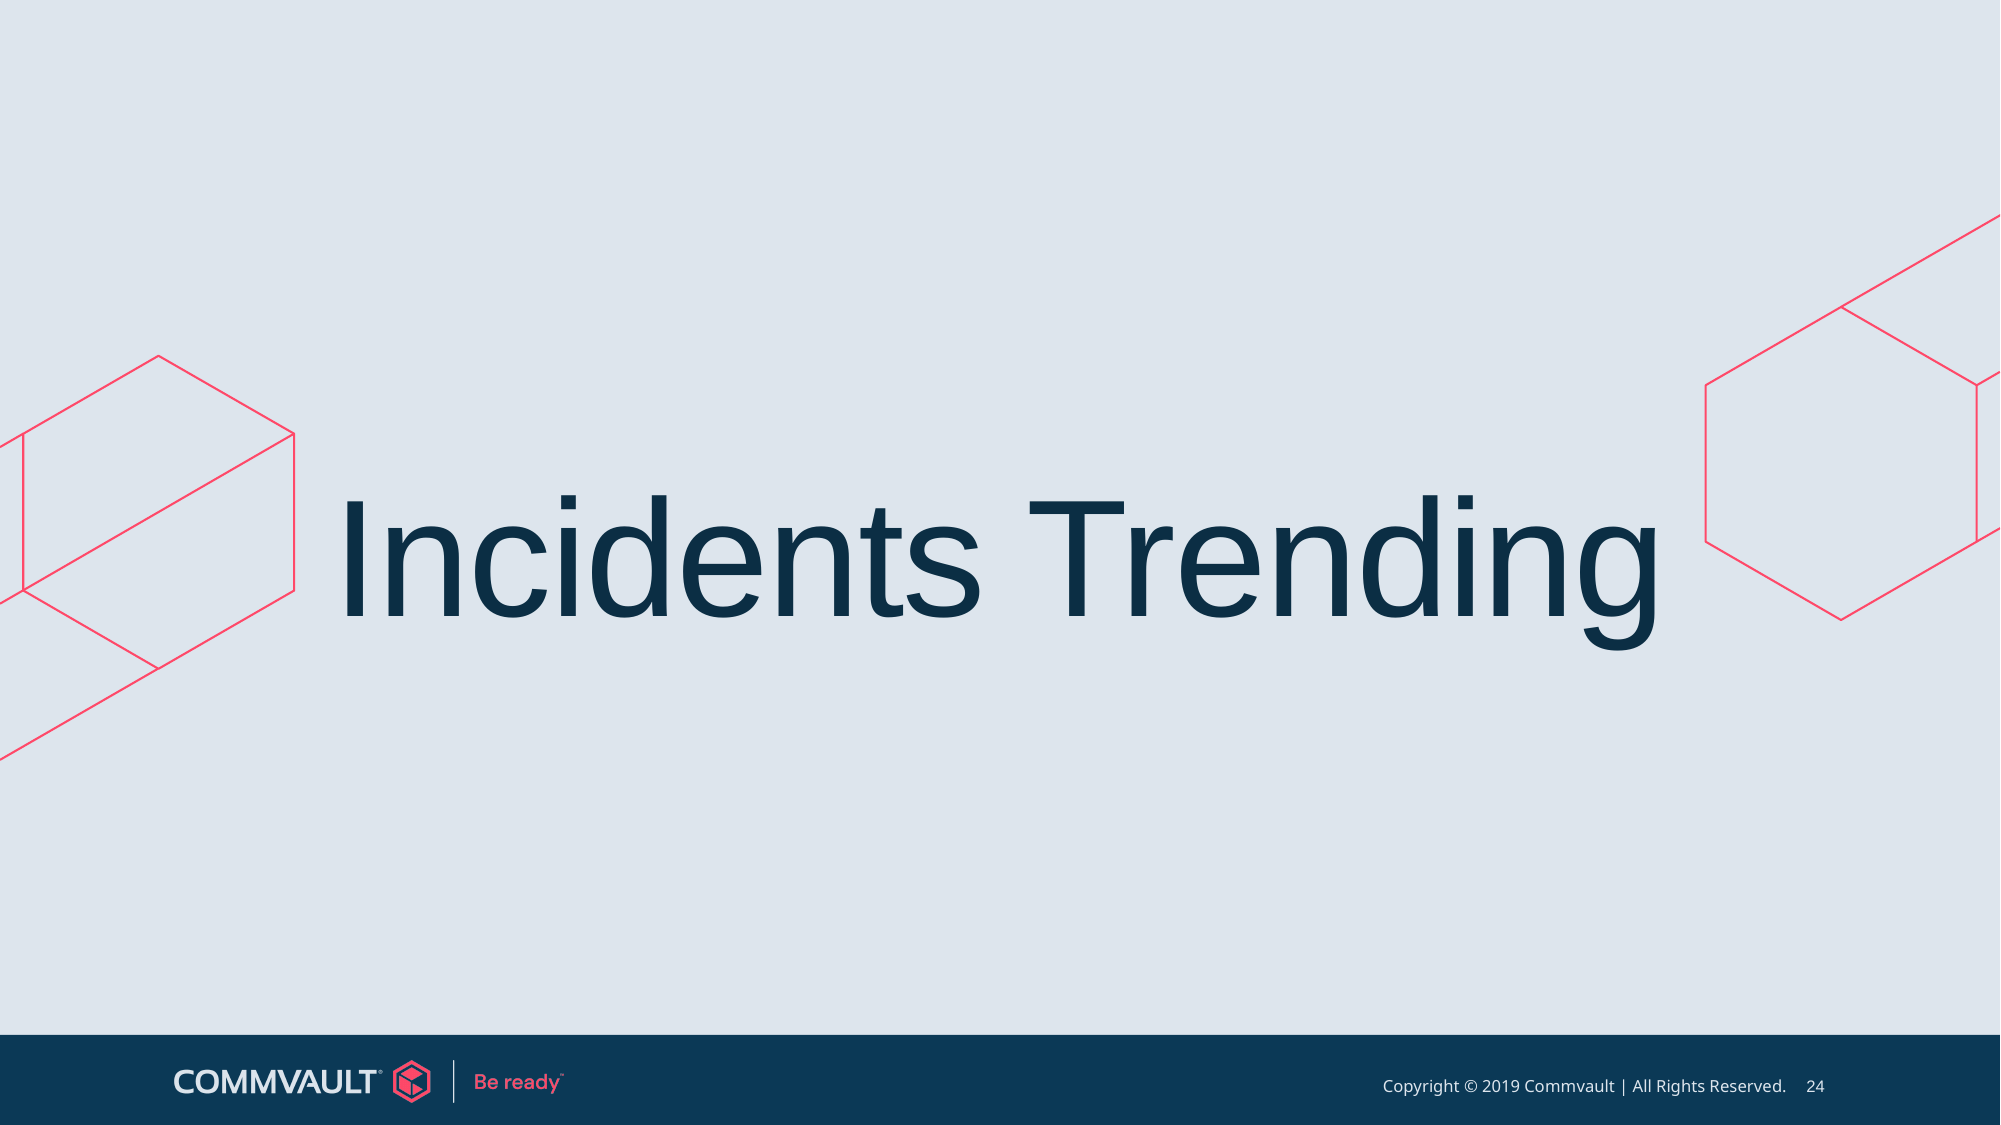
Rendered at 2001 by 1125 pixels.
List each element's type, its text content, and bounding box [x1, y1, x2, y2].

picture [174, 1060, 564, 1103]
slide_number 24 [1790, 1051, 1825, 1097]
title Incidents Trending [319, 471, 1681, 654]
